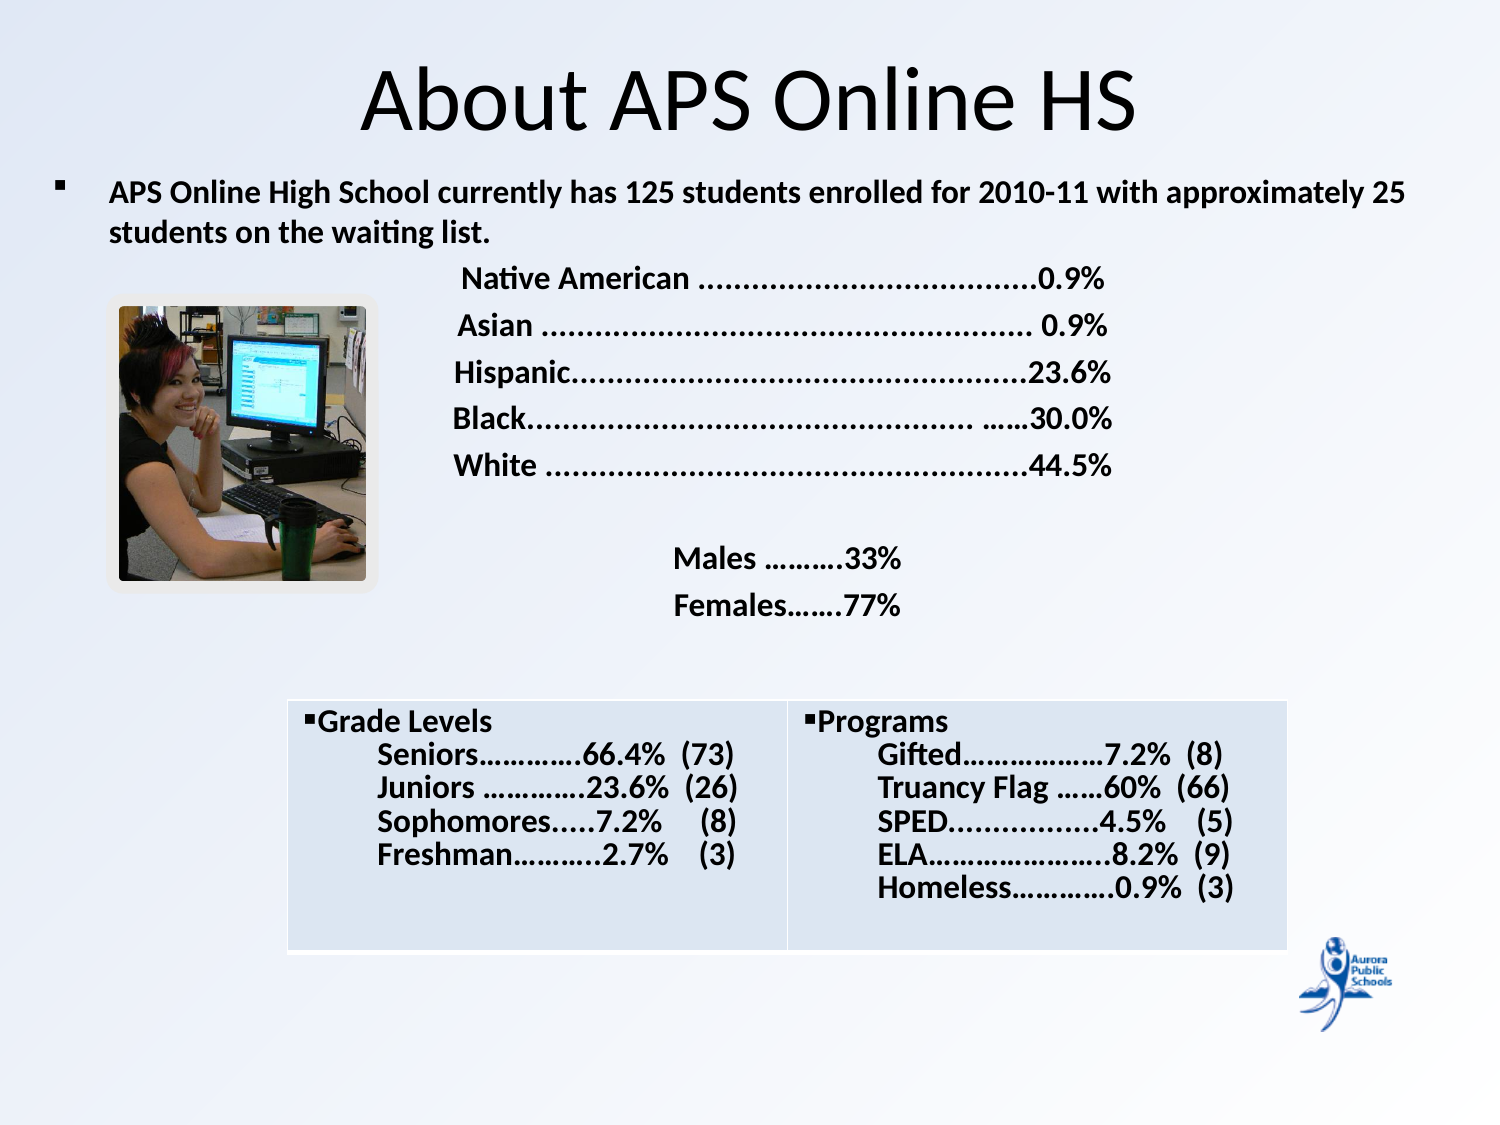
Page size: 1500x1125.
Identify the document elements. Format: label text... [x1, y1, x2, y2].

table_header Programs Gifted………………7.2% (8) Truancy Flag ……60% (66) SPED.................4.5% (5) ELA…………………..8.2% (9) Homeless………….0.9% (3) [788, 701, 1287, 950]
table_header Grade Levels Seniors………….66.4% (73) Juniors ………….23.6% (26) Sophomores.....7.2% (8) Freshman………..2.7% (3) [288, 701, 787, 950]
list APS Online High School currently has 125 students enrolled for 2010-11 with approximately 25 students on the waiting list. Native American ......................................0.9% Asian ....................................................... 0.9% Hispanic...................................................23.6% Black.................................................. ……30.0% White ......................................................44.5% Males ……….33% Females…….77% [37, 162, 1463, 1075]
picture [112, 299, 373, 588]
picture [1299, 937, 1394, 1032]
title About APS Online HS [75, 0, 1425, 162]
